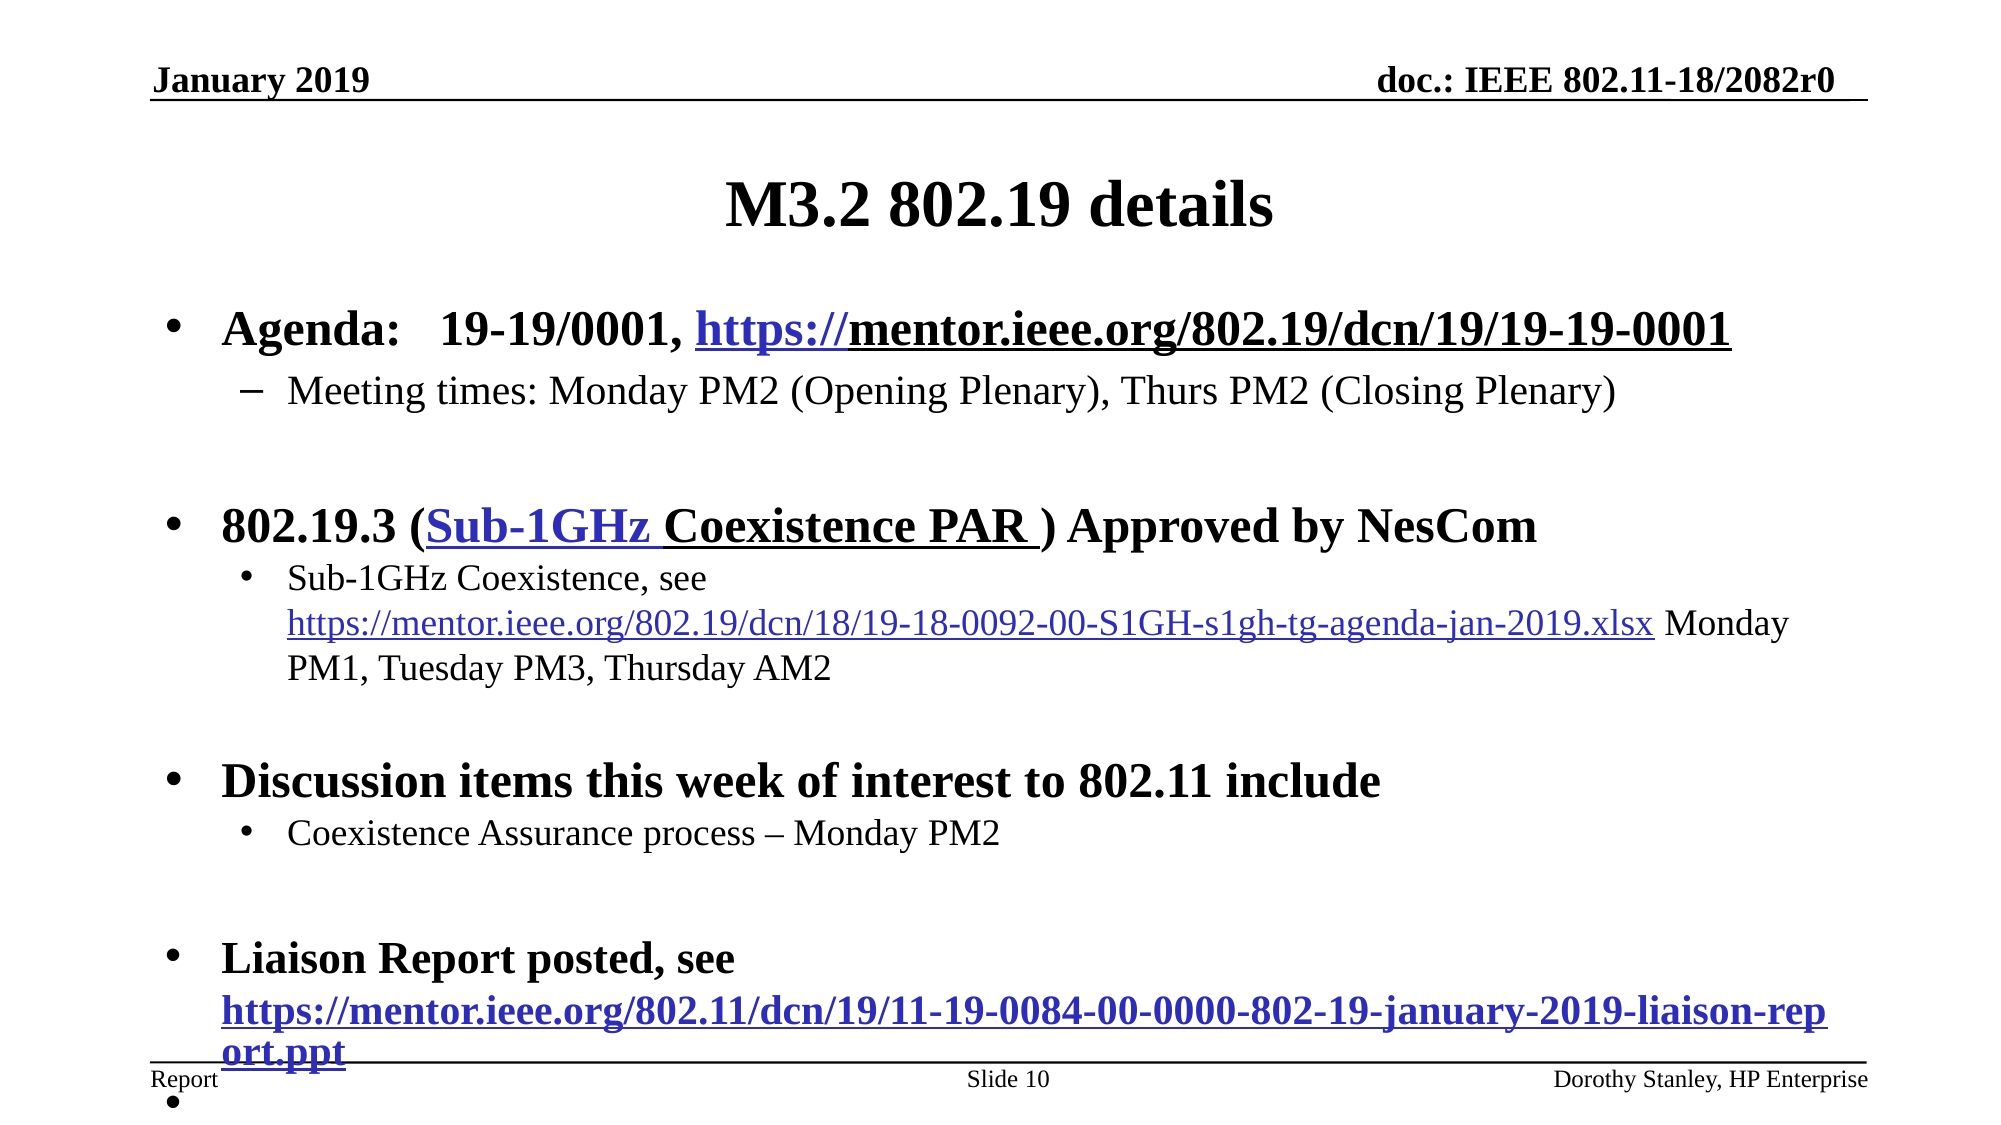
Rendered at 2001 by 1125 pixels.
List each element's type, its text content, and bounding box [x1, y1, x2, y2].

slide_number Slide 10 [964, 1061, 1053, 1093]
list Agenda: 19-19/0001, https://mentor.ieee.org/802.19/dcn/19/19-19-0001 Meeting times: Monday PM2 (Opening Plenary), Thurs PM2 (Closing Plenary) 802.19.3 (Sub-1GHz Coexistence PAR ) Approved by NesCom Sub-1GHz Coexistence, see https://mentor.ieee.org/802.19/dcn/18/19-18-0092-00-S1GH-s1gh-tg-agenda-jan-2019.xlsx Monday PM1, Tuesday PM3, Thursday AM2 Discussion items this week of interest to 802.11 include Coexistence Assurance process – Monday PM2 Liaison Report posted, see https://mentor.ieee.org/802.11/dcn/19/11-19-0084-00-0000-802-19-january-2019-liaison-report.ppt [150, 287, 1850, 1025]
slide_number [152, 54, 406, 101]
footer Dorothy Stanley, HP Enterprise [1512, 1061, 1869, 1093]
title M3.2 802.19 details [150, 112, 1850, 287]
